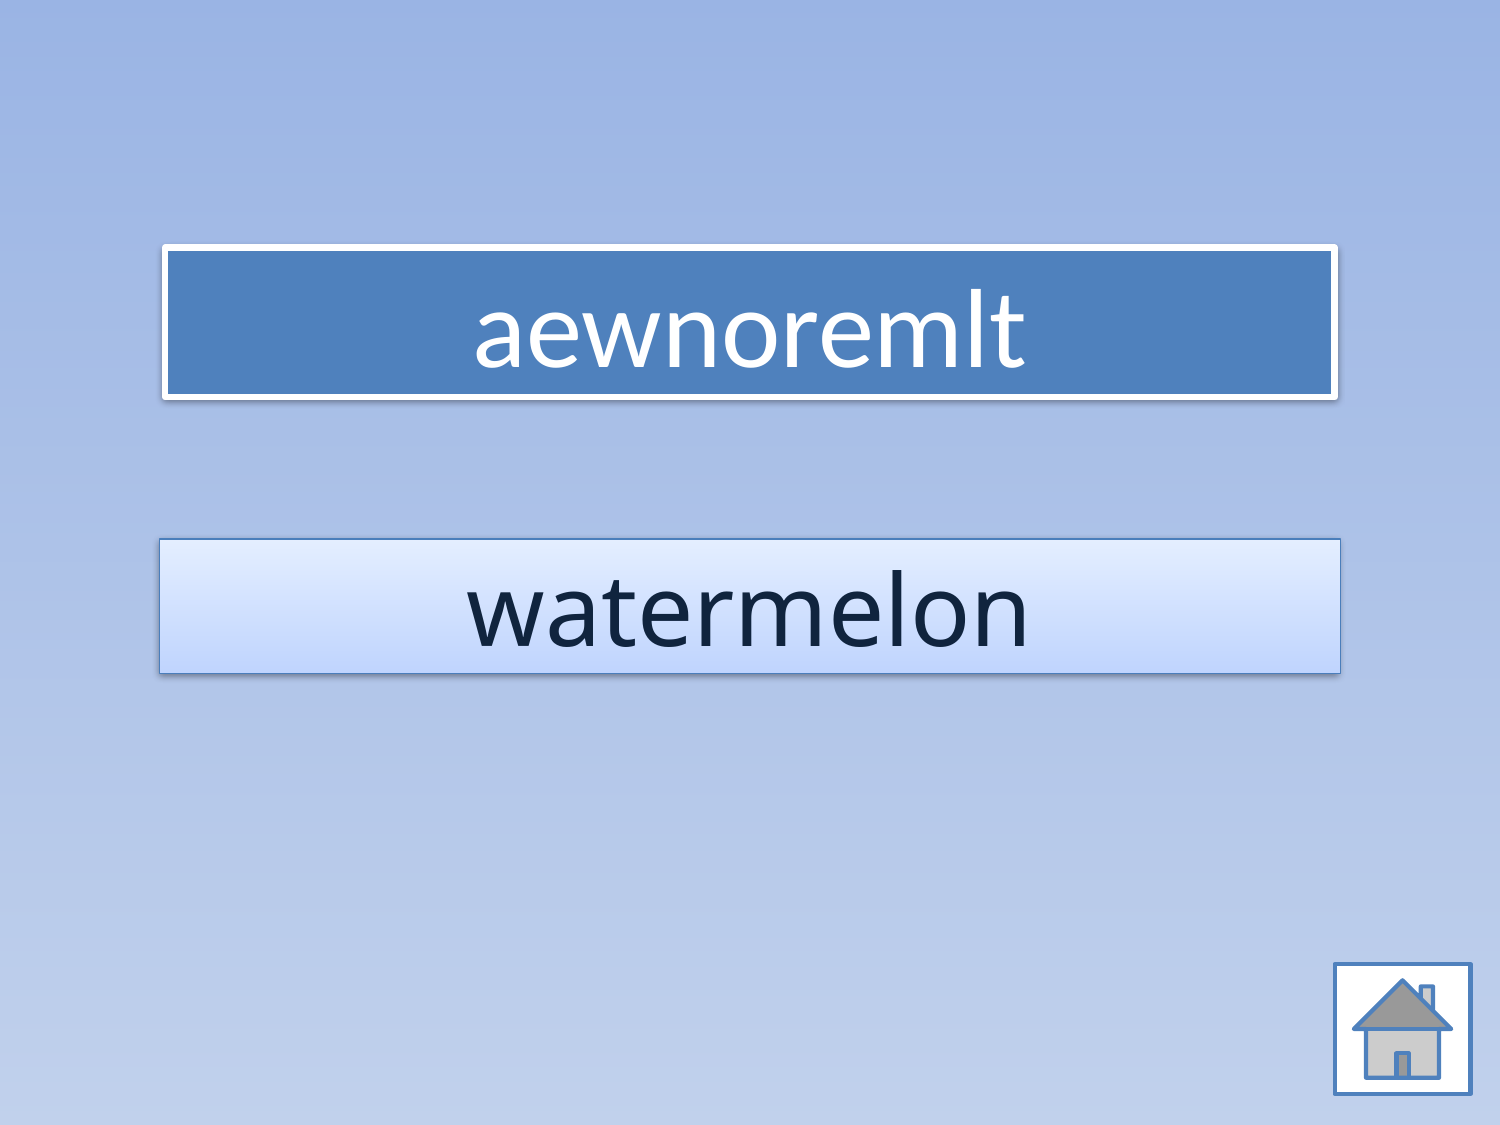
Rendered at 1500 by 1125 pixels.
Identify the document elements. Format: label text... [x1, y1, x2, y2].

text_box aewnoremlt [162, 244, 1338, 400]
text_box [1333, 962, 1473, 1096]
text_box watermelon [159, 538, 1341, 674]
